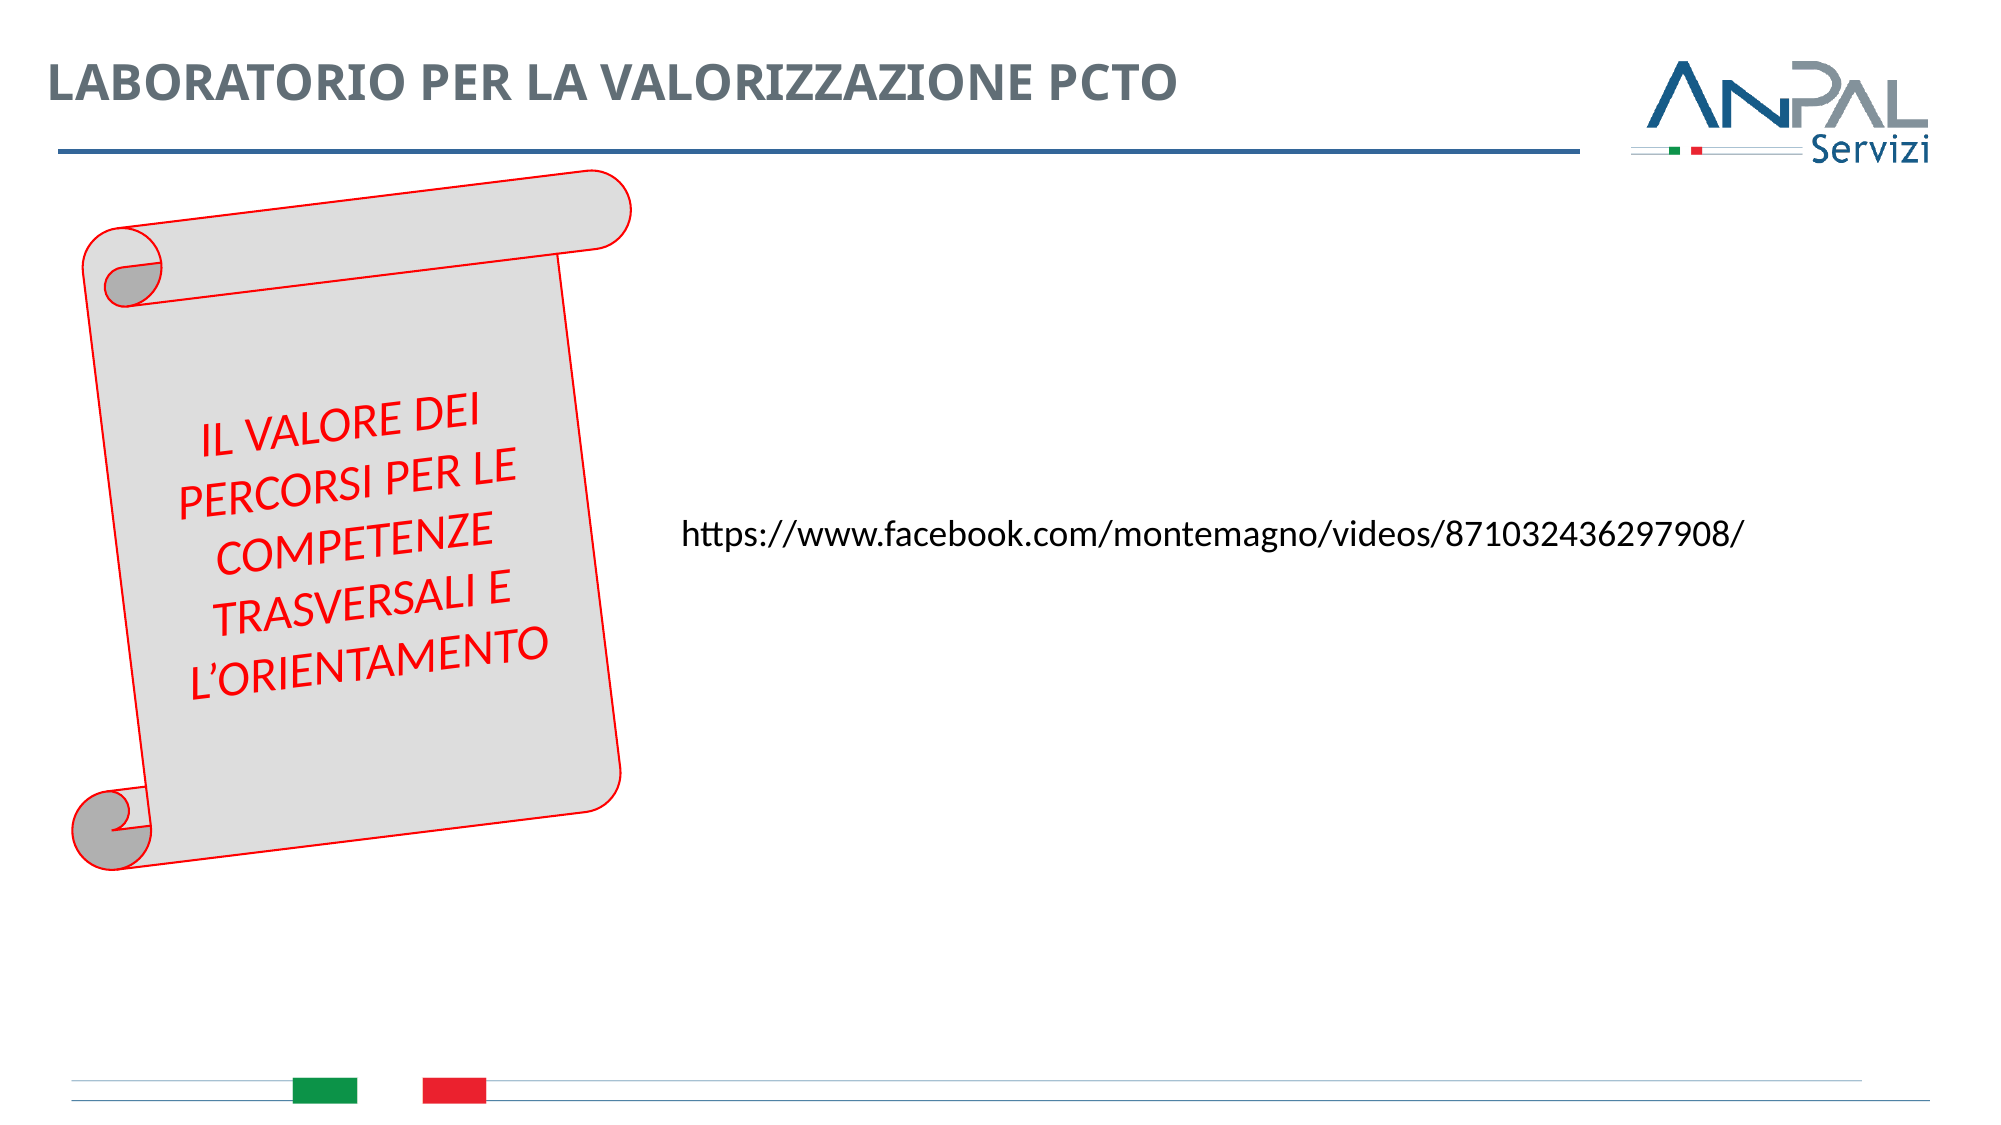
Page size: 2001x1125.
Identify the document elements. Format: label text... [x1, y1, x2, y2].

text_box il valore dei Percorsi per le Competenze Trasversali e l’Orientamento [71, 169, 632, 871]
text_box https://www.facebook.com/montemagno/videos/871032436297908/ [666, 501, 1888, 562]
picture [1631, 61, 1932, 172]
text_box LABORATORIO PER LA VALORIZZAZIONE PCTO [31, 35, 1658, 126]
